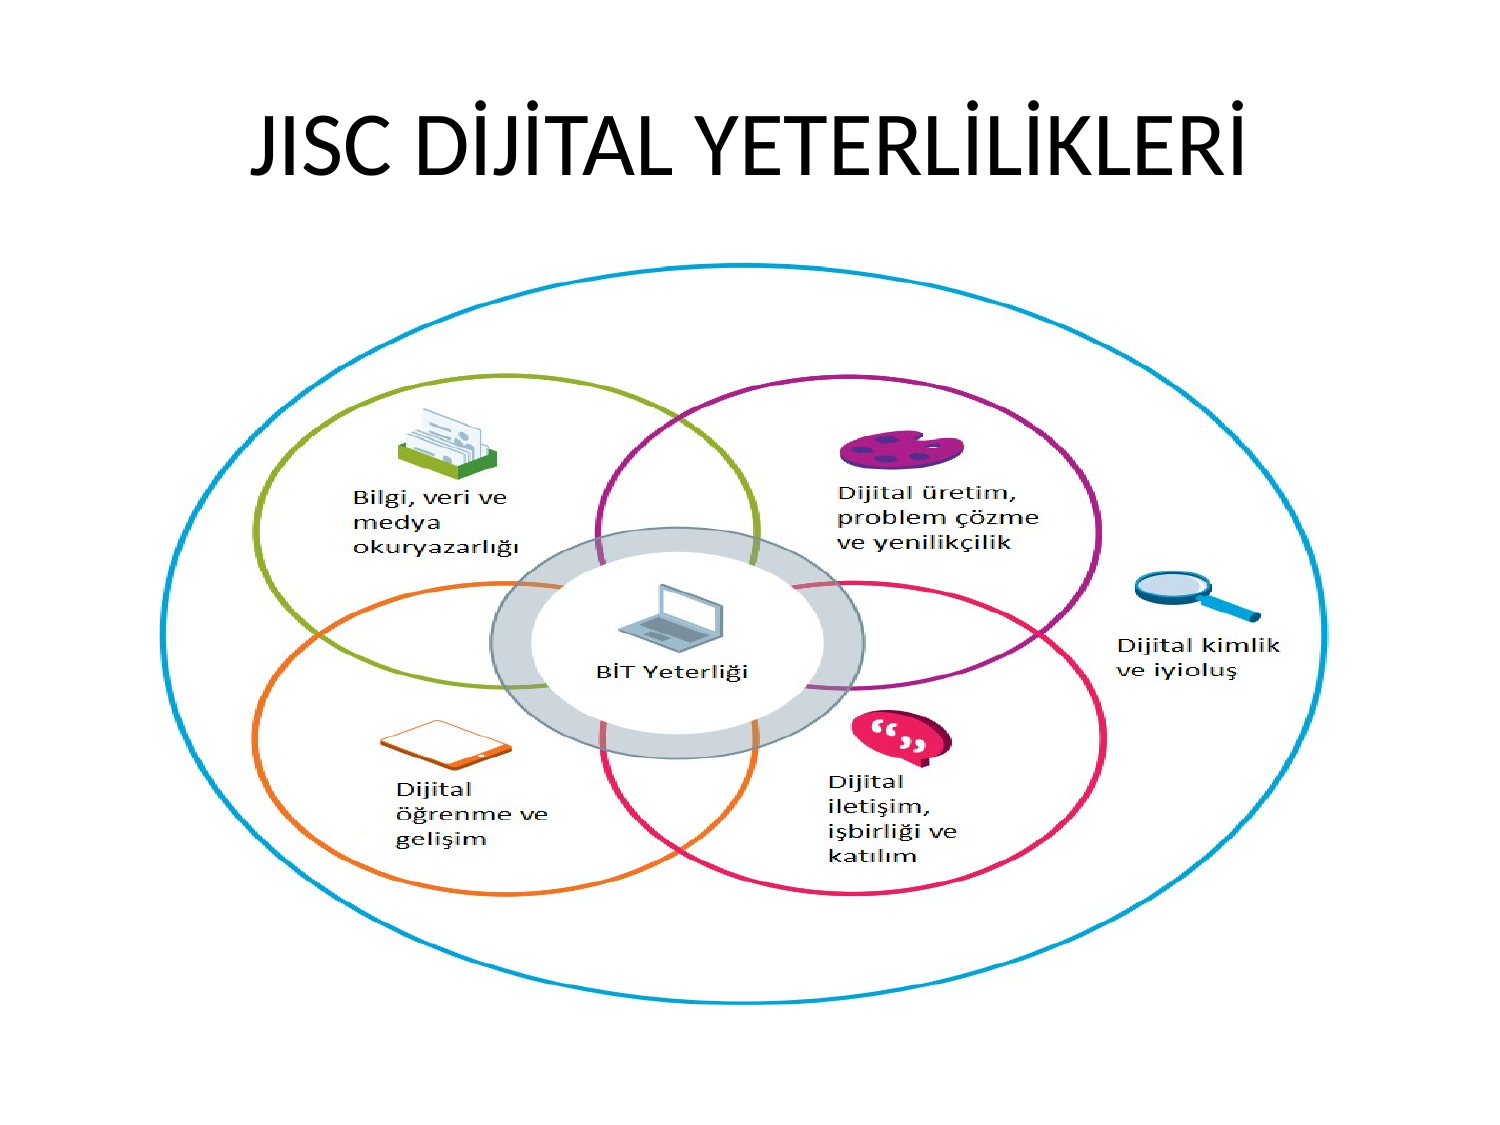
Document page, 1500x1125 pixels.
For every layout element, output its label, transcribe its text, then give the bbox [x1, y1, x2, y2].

title JISC DİJİTAL YETERLİLİKLERİ [75, 45, 1425, 233]
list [159, 262, 1329, 1006]
